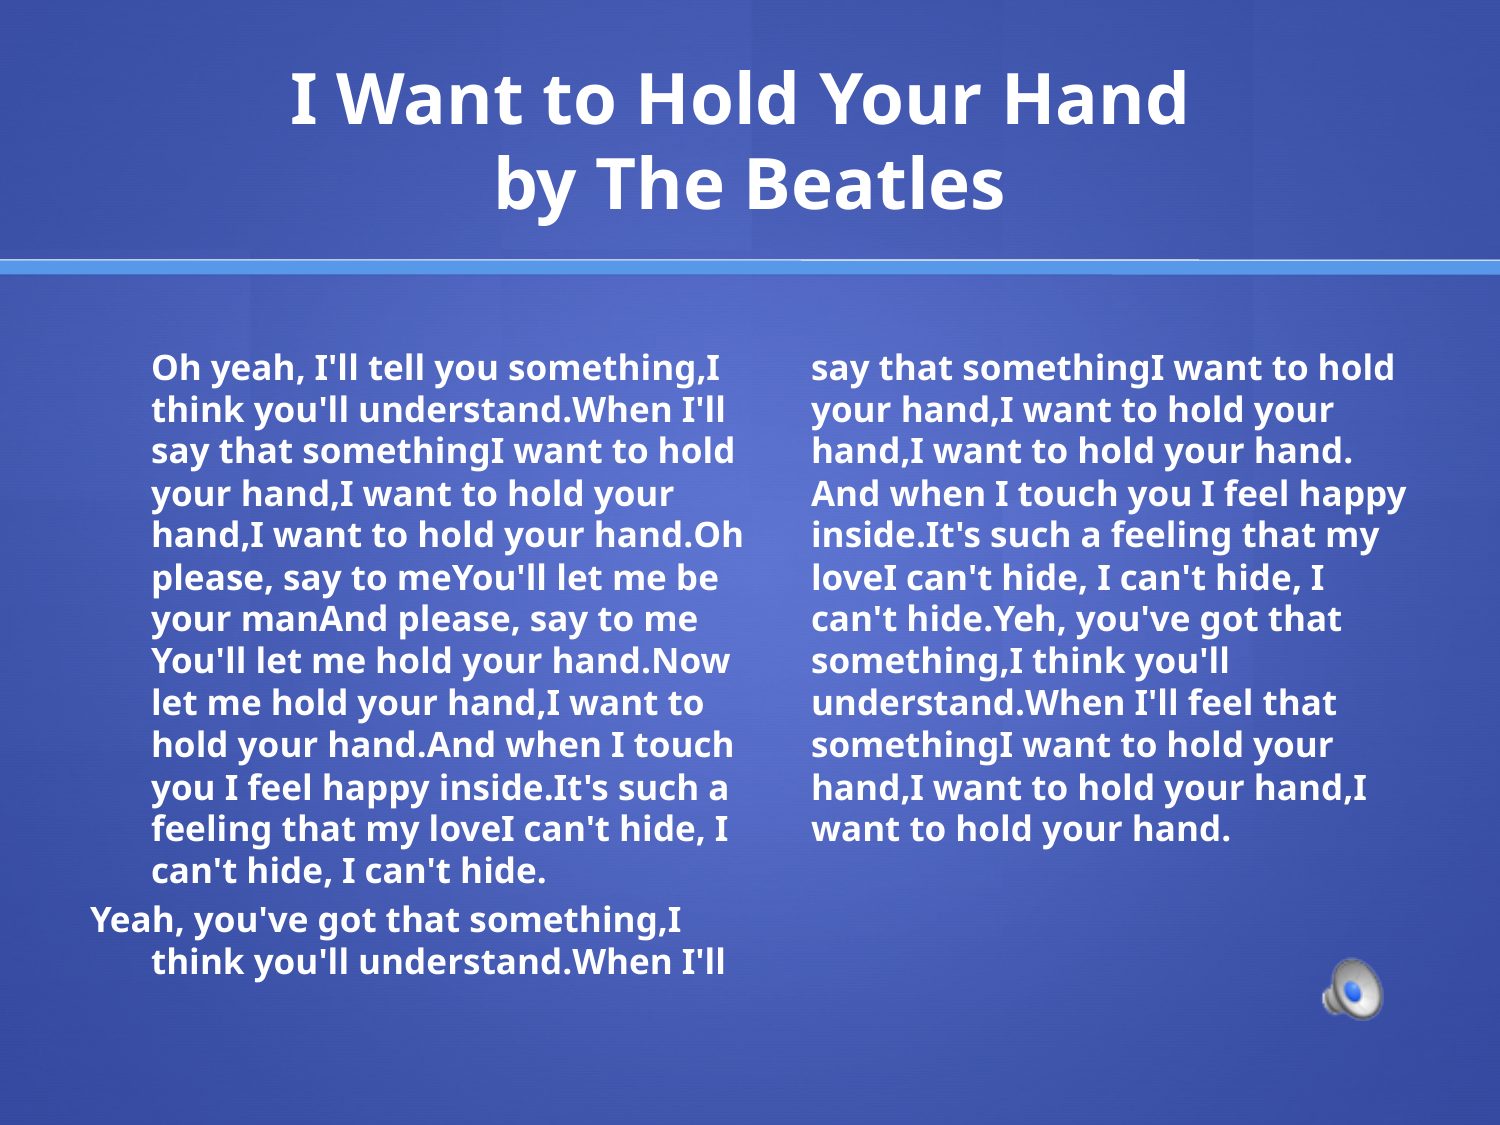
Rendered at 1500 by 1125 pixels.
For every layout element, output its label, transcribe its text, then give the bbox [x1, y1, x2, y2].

title I Want to Hold Your Hand by The Beatles [75, 45, 1425, 233]
list Oh yeah, I'll tell you something, I think you'll understand. When I'll say that something I want to hold your hand, I want to hold your hand, I want to hold your hand. Oh please, say to me You'll let me be your man And please, say to me You'll let me hold your hand. Now let me hold your hand, I want to hold your hand. And when I touch you I feel happy inside. It's such a feeling that my love I can't hide, I can't hide, I can't hide. Yeah, you've got that something, I think you'll understand. When I'll say that something I want to hold your hand, I want to hold your hand, I want to hold your hand. And when I touch you I feel happy inside. It's such a feeling that my love I can't hide, I can't hide, I can't hide. Yeh, you've got that something, I think you'll understand. When I'll feel that something I want to hold your hand, I want to hold your hand, I want to hold your hand. [75, 337, 1425, 991]
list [1226, 932, 1479, 1049]
